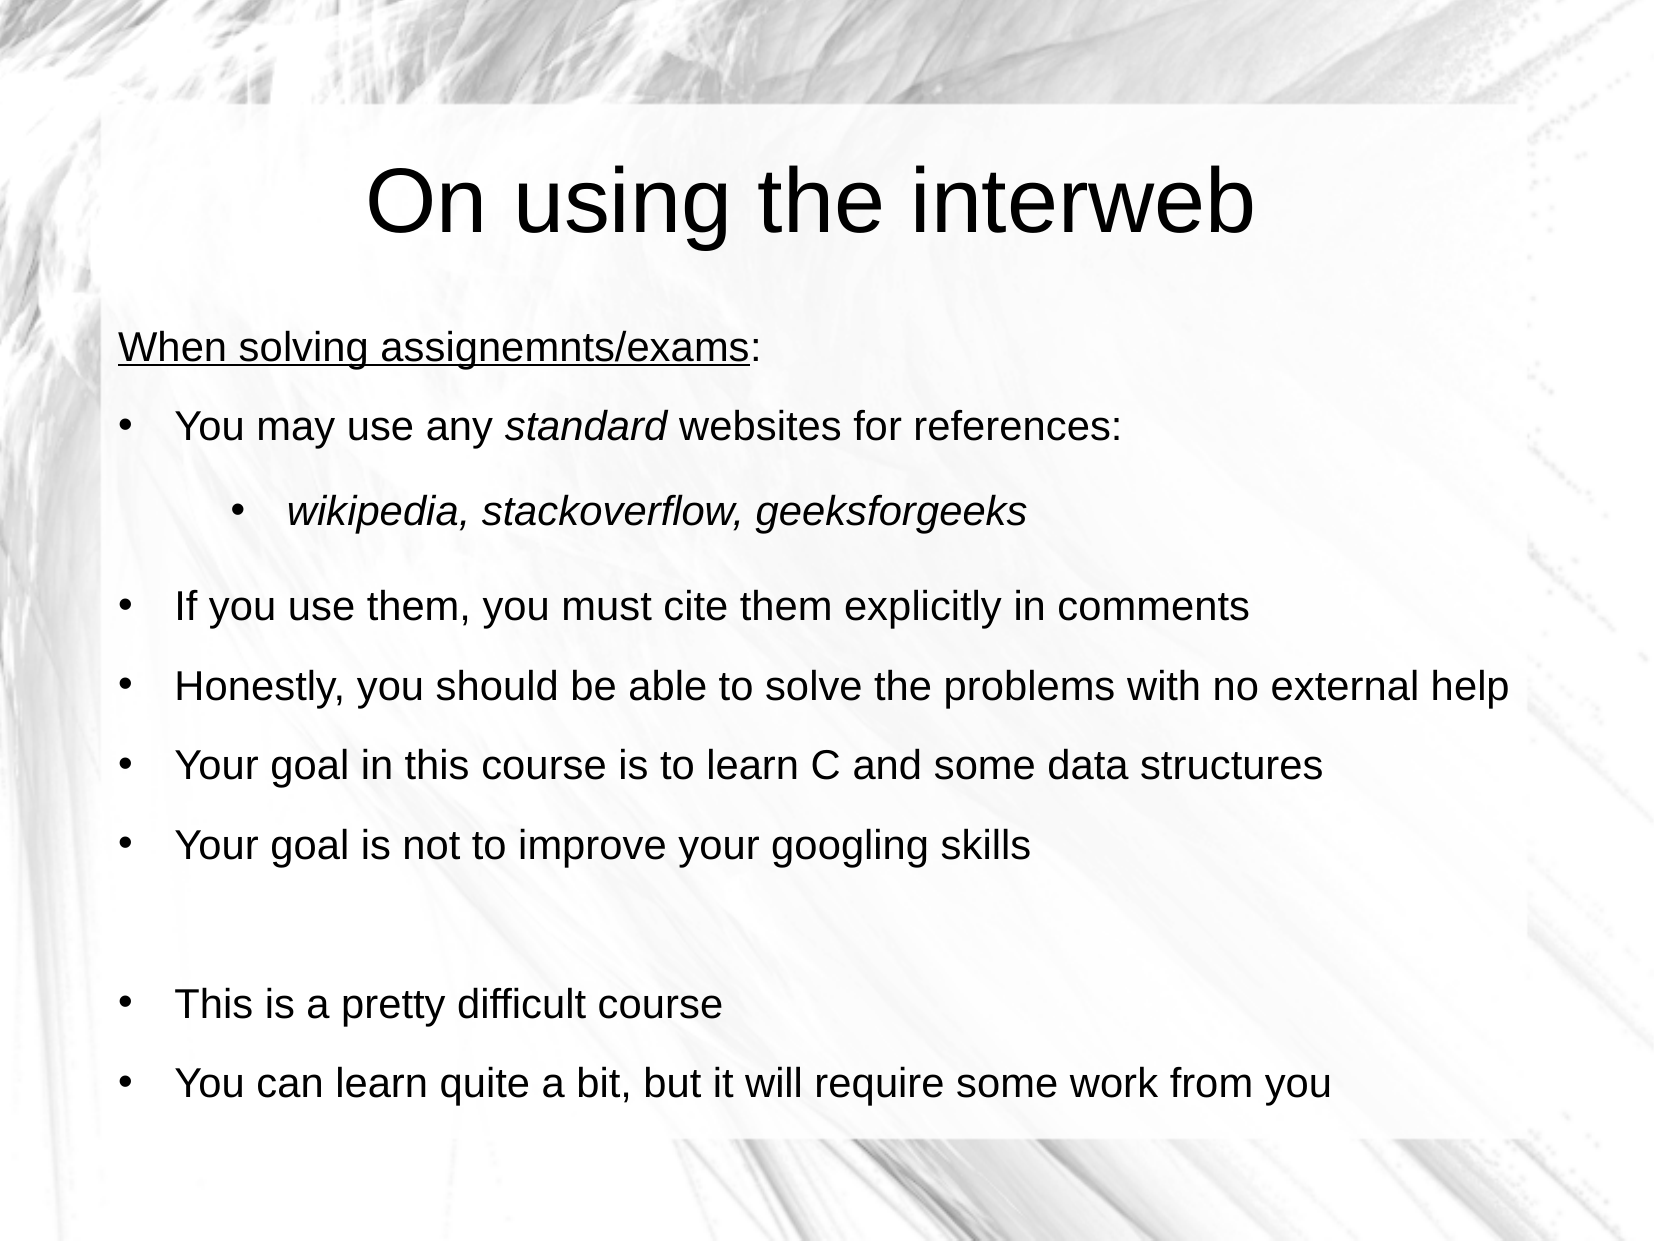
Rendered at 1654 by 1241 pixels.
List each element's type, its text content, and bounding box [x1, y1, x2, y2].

title On using the interweb [118, 112, 1506, 281]
list When solving assignemnts/exams: You may use any standard websites for references: wikipedia, stackoverflow, geeksforgeeks If you use them, you must cite them explicitly in comments Honestly, you should be able to solve the problems with no external help Your goal in this course is to learn C and some data structures Your goal is not to improve your googling skills This is a pretty difficult course You can learn quite a bit, but it will require some work from you [118, 319, 1571, 1102]
picture [0, 0, 1654, 1241]
